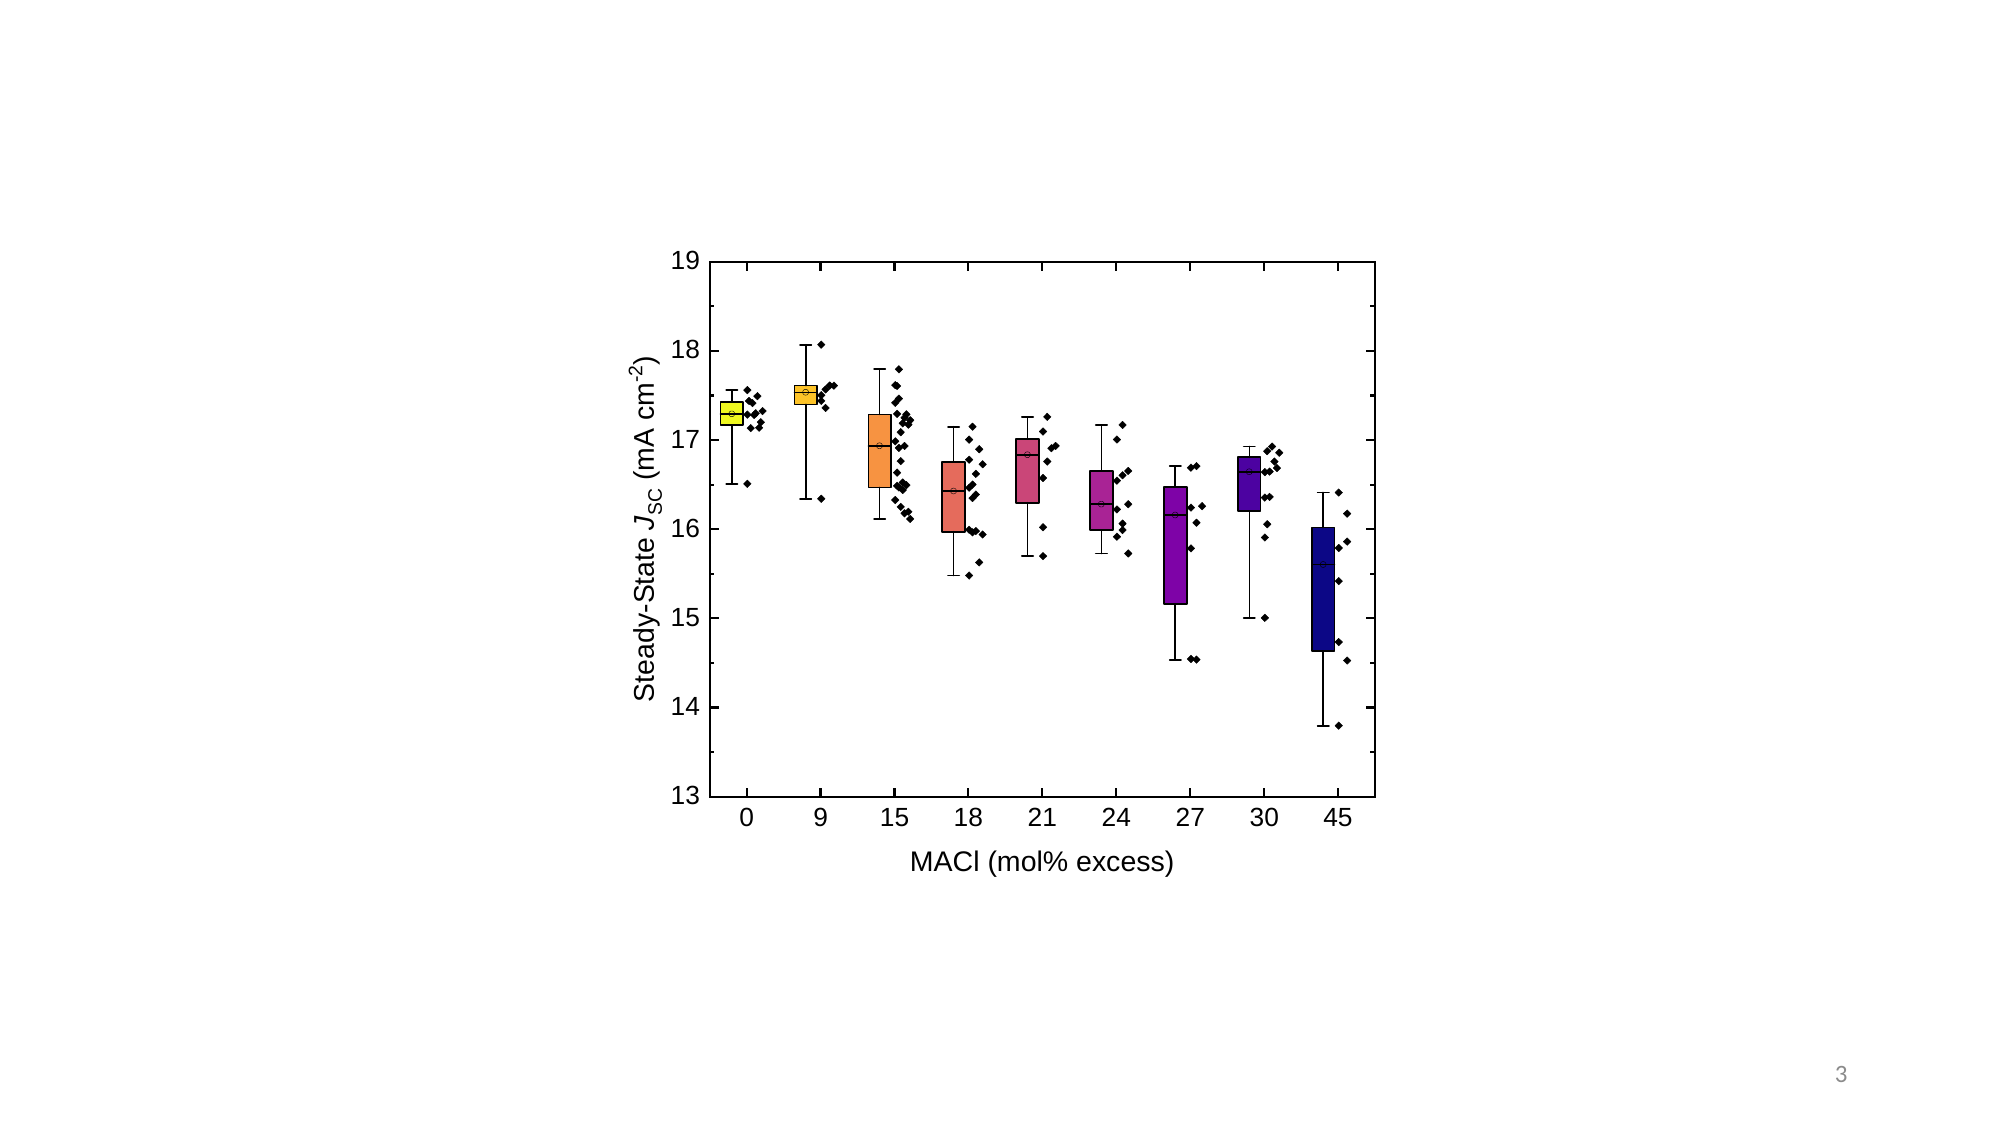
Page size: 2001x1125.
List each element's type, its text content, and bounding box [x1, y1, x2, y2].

picture [577, 239, 1423, 886]
slide_number 3 [1412, 1042, 1863, 1103]
